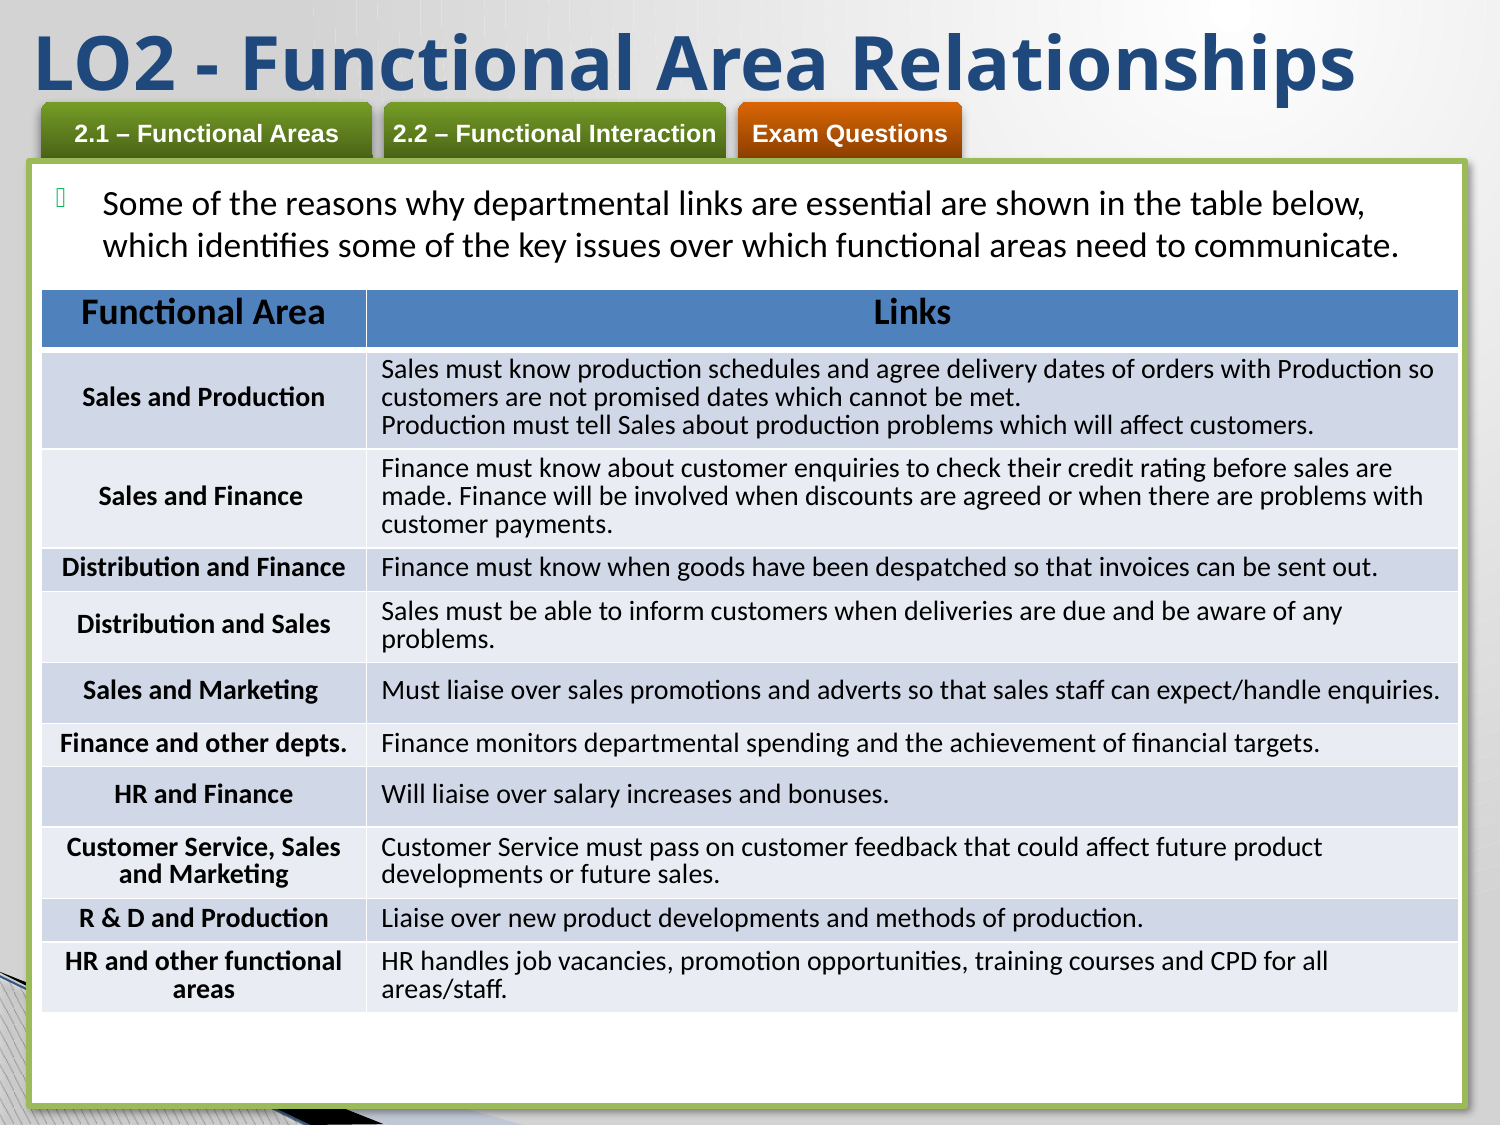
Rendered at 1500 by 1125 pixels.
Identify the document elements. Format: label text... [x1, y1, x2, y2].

table_cell Finance must know about customer enquiries to check their credit rating before sales are made. Finance will be involved when discounts are agreed or when there are problems with customer payments. [367, 450, 1458, 547]
table_cell Must liaise over sales promotions and adverts so that sales staff can expect/handle enquiries. [367, 663, 1458, 723]
table_cell Sales must know production schedules and agree delivery dates of orders with Production so customers are not promised dates which cannot be met. Production must tell Sales about production problems which will affect customers. [367, 353, 1458, 448]
picture [281, 1114, 303, 1125]
table_cell Sales and Marketing [42, 663, 366, 723]
table_header Functional Area [42, 290, 366, 347]
table_cell Liaise over new product developments and methods of production. [367, 899, 1458, 941]
table_header Links [367, 290, 1458, 347]
table_cell Distribution and Sales [42, 592, 366, 662]
list Some of the reasons why departmental links are essential are shown in the table below, which identifies some of the key issues over which functional areas need to communicate. [40, 172, 1447, 288]
table_cell Customer Service, Sales and Marketing [42, 828, 366, 898]
table_cell HR and Finance [42, 767, 366, 826]
table_cell HR handles job vacancies, promotion opportunities, training courses and CPD for all areas/staff. [367, 943, 1458, 1012]
table_cell HR and other functional areas [42, 943, 366, 1012]
table_cell Finance must know when goods have been despatched so that invoices can be sent out. [367, 549, 1458, 591]
table_cell Distribution and Finance [42, 549, 366, 591]
table_cell Finance monitors departmental spending and the achievement of financial targets. [367, 724, 1458, 766]
table_cell Sales must be able to inform customers when deliveries are due and be aware of any problems. [367, 592, 1458, 662]
table_cell Sales and Finance [42, 450, 366, 547]
table_cell Customer Service must pass on customer feedback that could affect future product developments or future sales. [367, 828, 1458, 898]
text_box LO2 - Functional Area Relationships [17, 19, 1471, 102]
table_cell Sales and Production [42, 353, 366, 448]
table_cell R & D and Production [42, 899, 366, 941]
table_cell Will liaise over salary increases and bonuses. [367, 767, 1458, 826]
table_cell Finance and other depts. [42, 724, 366, 766]
